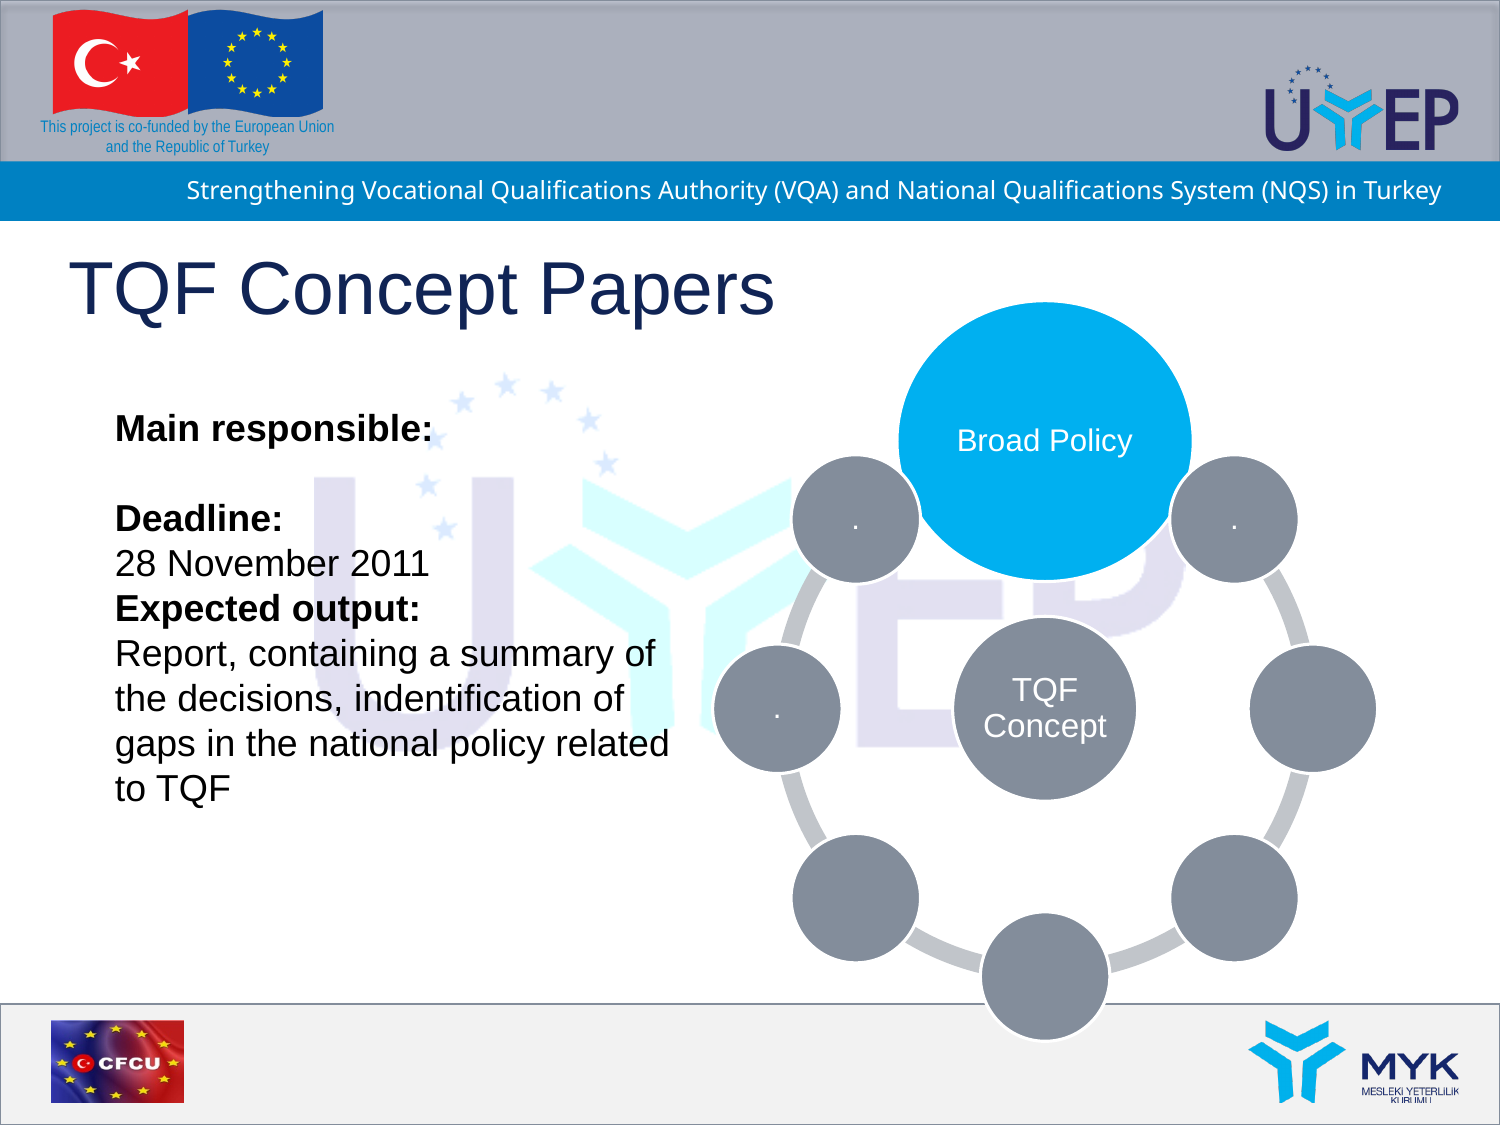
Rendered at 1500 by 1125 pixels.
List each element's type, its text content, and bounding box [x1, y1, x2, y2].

text_box Main responsible: Deadline: 28 November 2011 Expected output: Report, containing a summary of the decisions, indentification of gaps in the national policy related to TQF [100, 397, 625, 817]
picture [49, 120, 53, 132]
title TQF Concept Papers [53, 231, 1460, 337]
picture [51, 1020, 184, 1103]
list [631, 337, 1459, 1005]
picture [280, 123, 286, 130]
